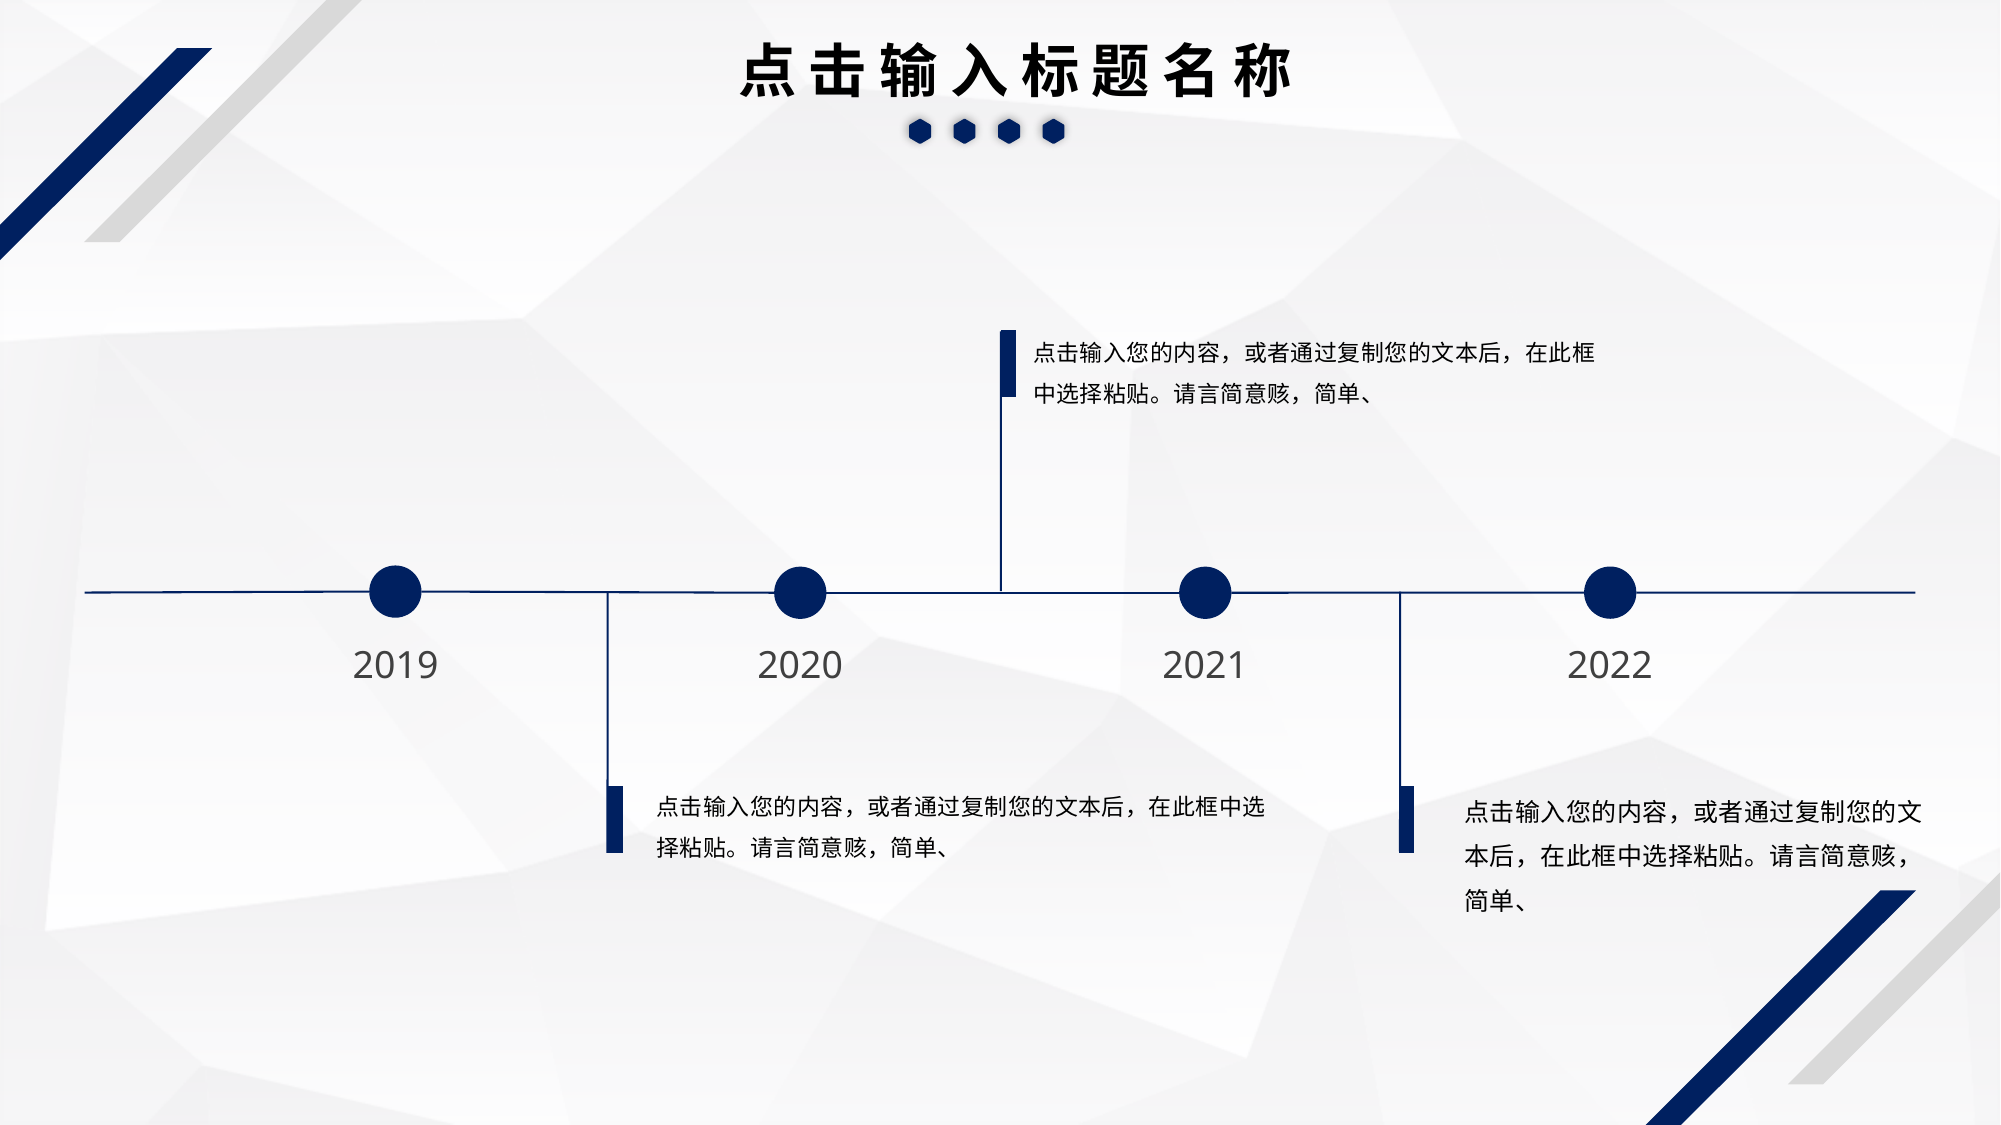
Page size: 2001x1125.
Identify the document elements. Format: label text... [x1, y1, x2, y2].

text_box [421, 566, 1144, 865]
text_box 点击输入标题名称 [723, 27, 1307, 112]
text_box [84, 565, 457, 694]
text_box [997, 117, 1022, 145]
text_box [952, 117, 977, 145]
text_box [1144, 566, 1940, 926]
picture [0, 0, 2001, 1125]
text_box [908, 117, 933, 145]
text_box [1041, 117, 1066, 145]
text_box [826, 317, 1619, 566]
